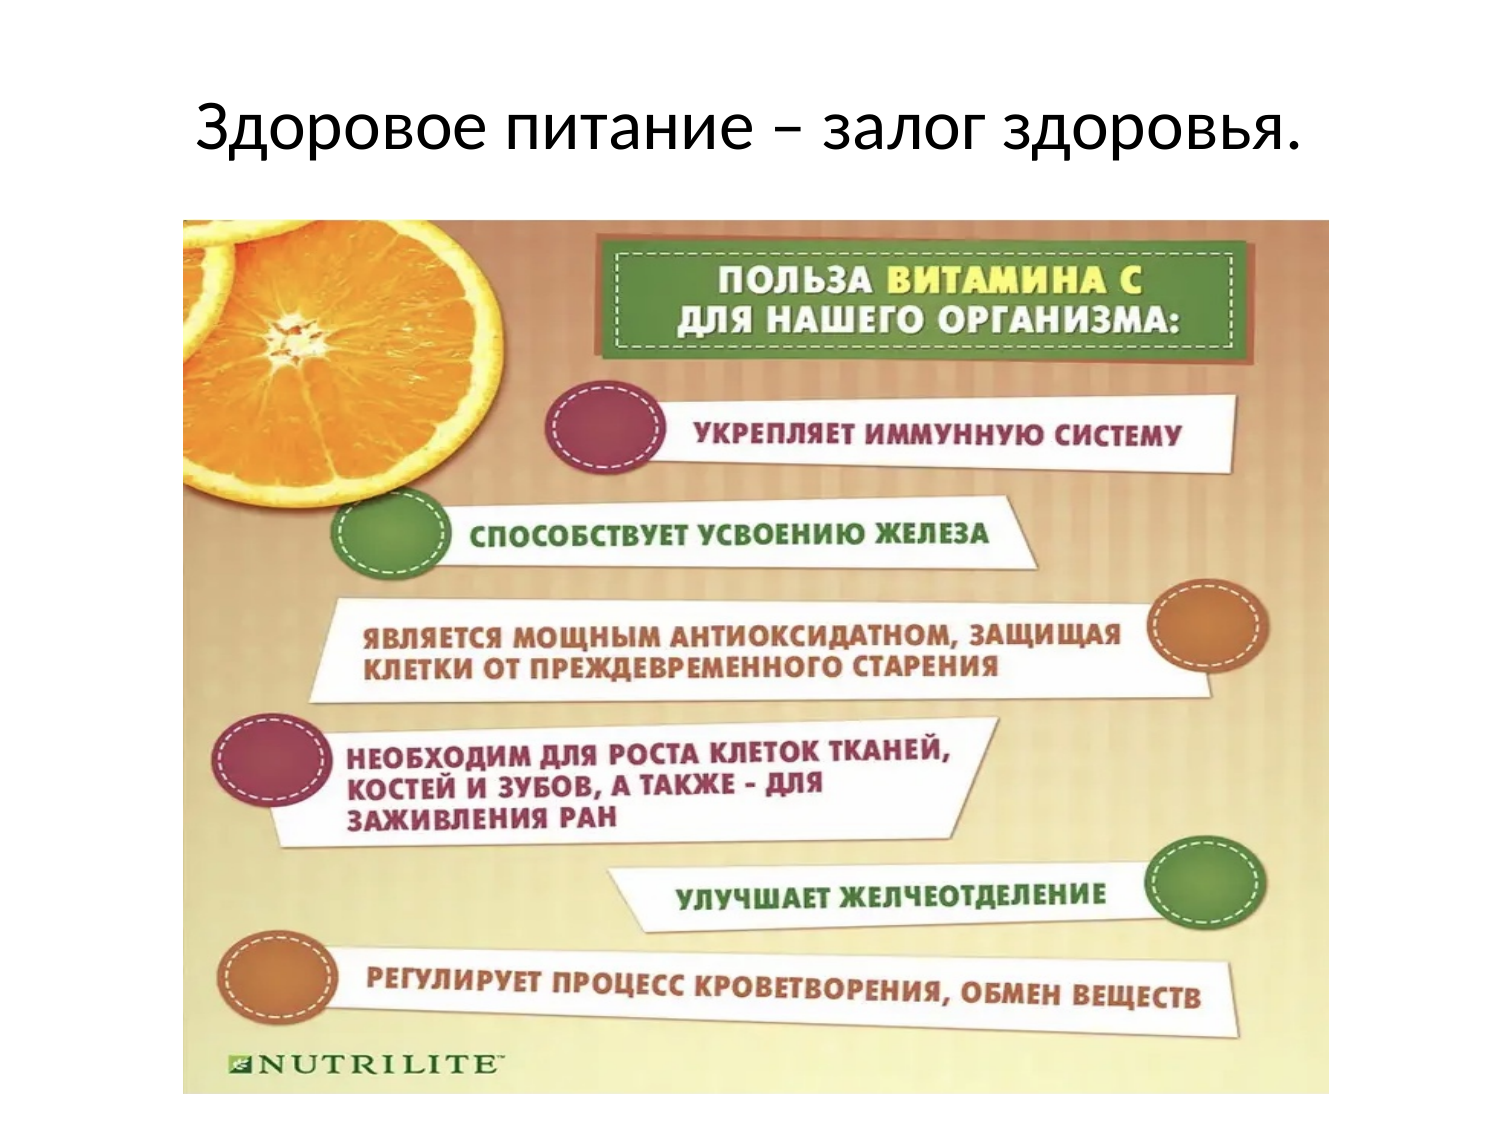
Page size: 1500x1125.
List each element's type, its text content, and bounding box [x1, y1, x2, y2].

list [182, 219, 1329, 1095]
title Здоровое питание – залог здоровья. [75, 45, 1425, 197]
